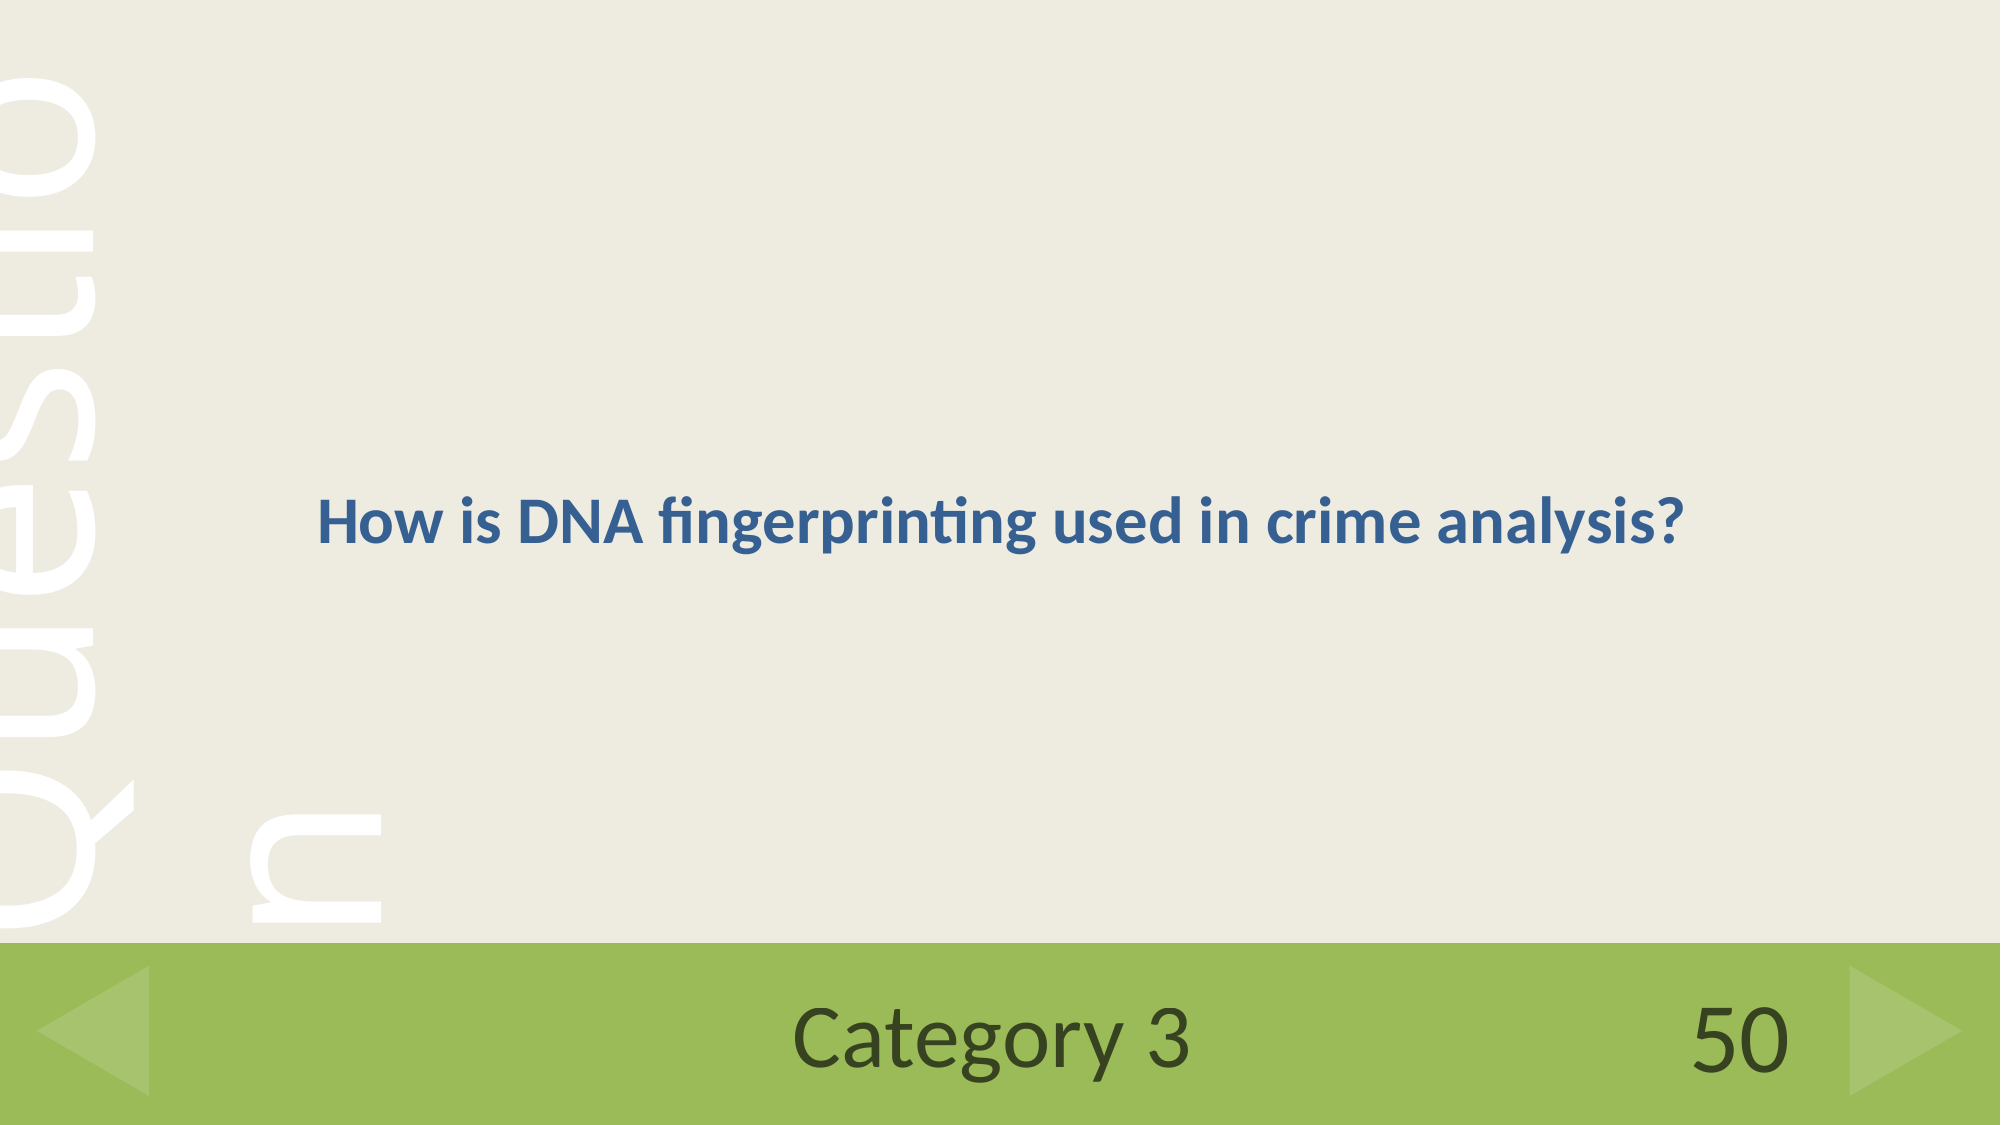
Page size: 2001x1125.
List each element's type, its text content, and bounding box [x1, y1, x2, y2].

title Category 3 [92, 937, 1893, 1125]
list How is DNA fingerprinting used in crime analysis? [302, 139, 1866, 854]
